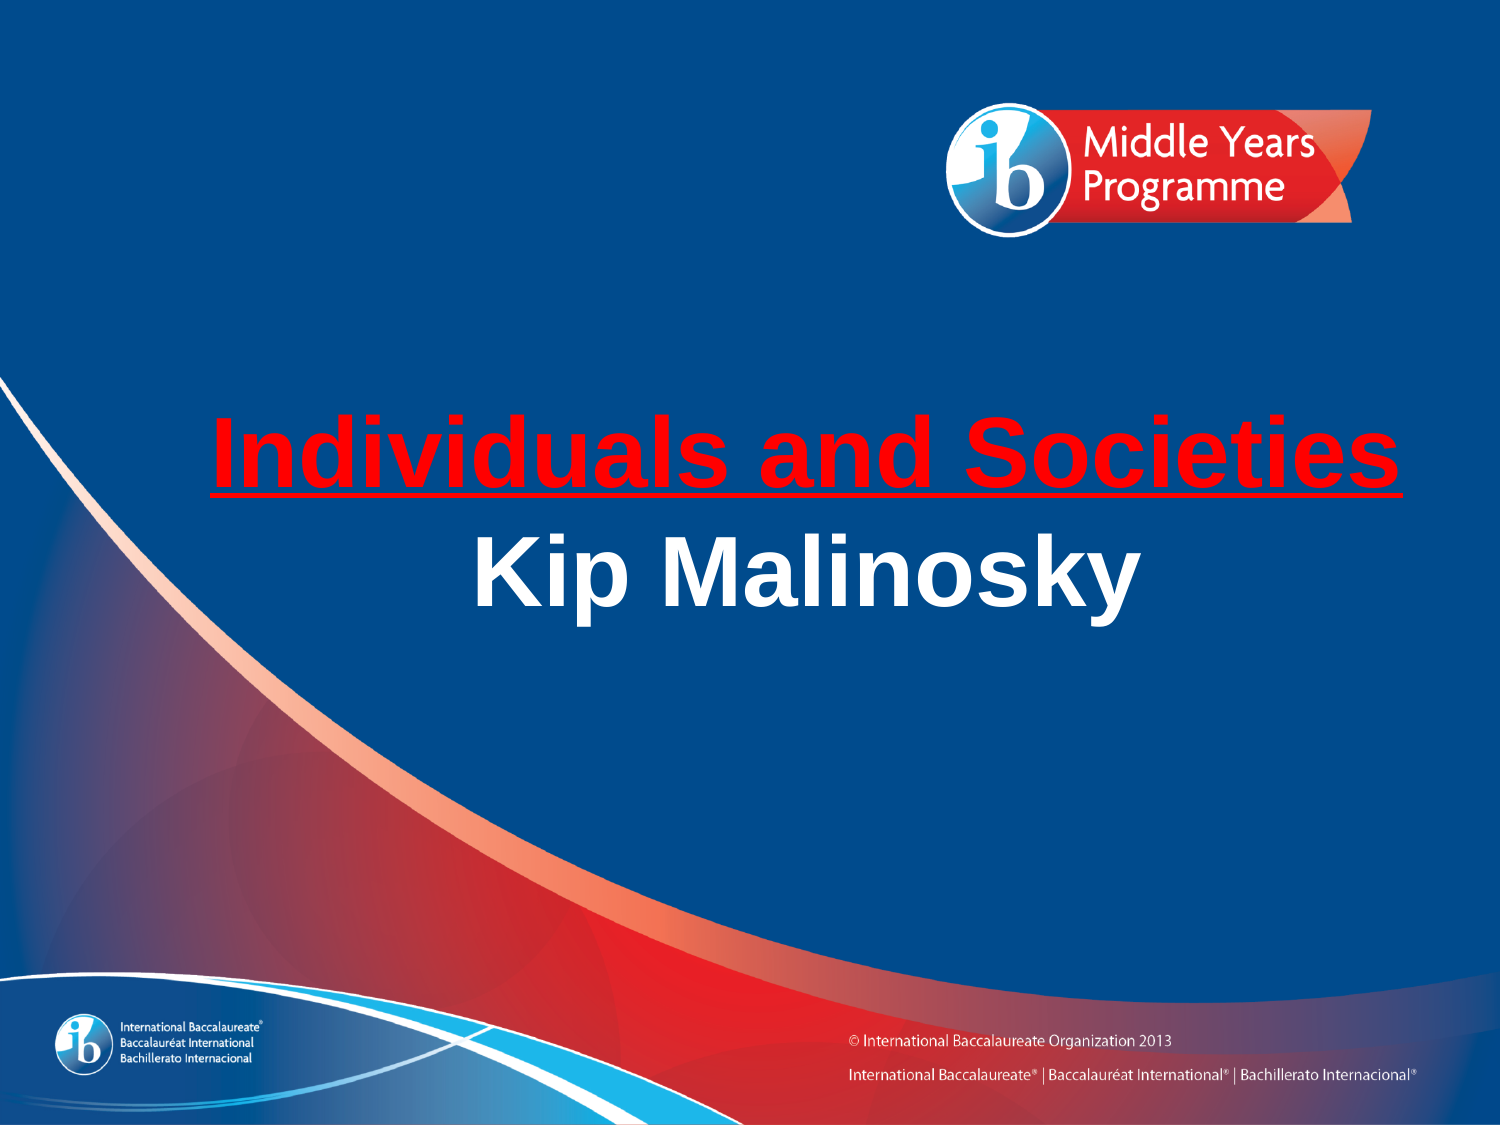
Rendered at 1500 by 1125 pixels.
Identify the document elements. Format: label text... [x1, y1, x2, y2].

list Individuals and Societies Kip Malinosky [203, 391, 1410, 623]
picture [0, 0, 1500, 1125]
